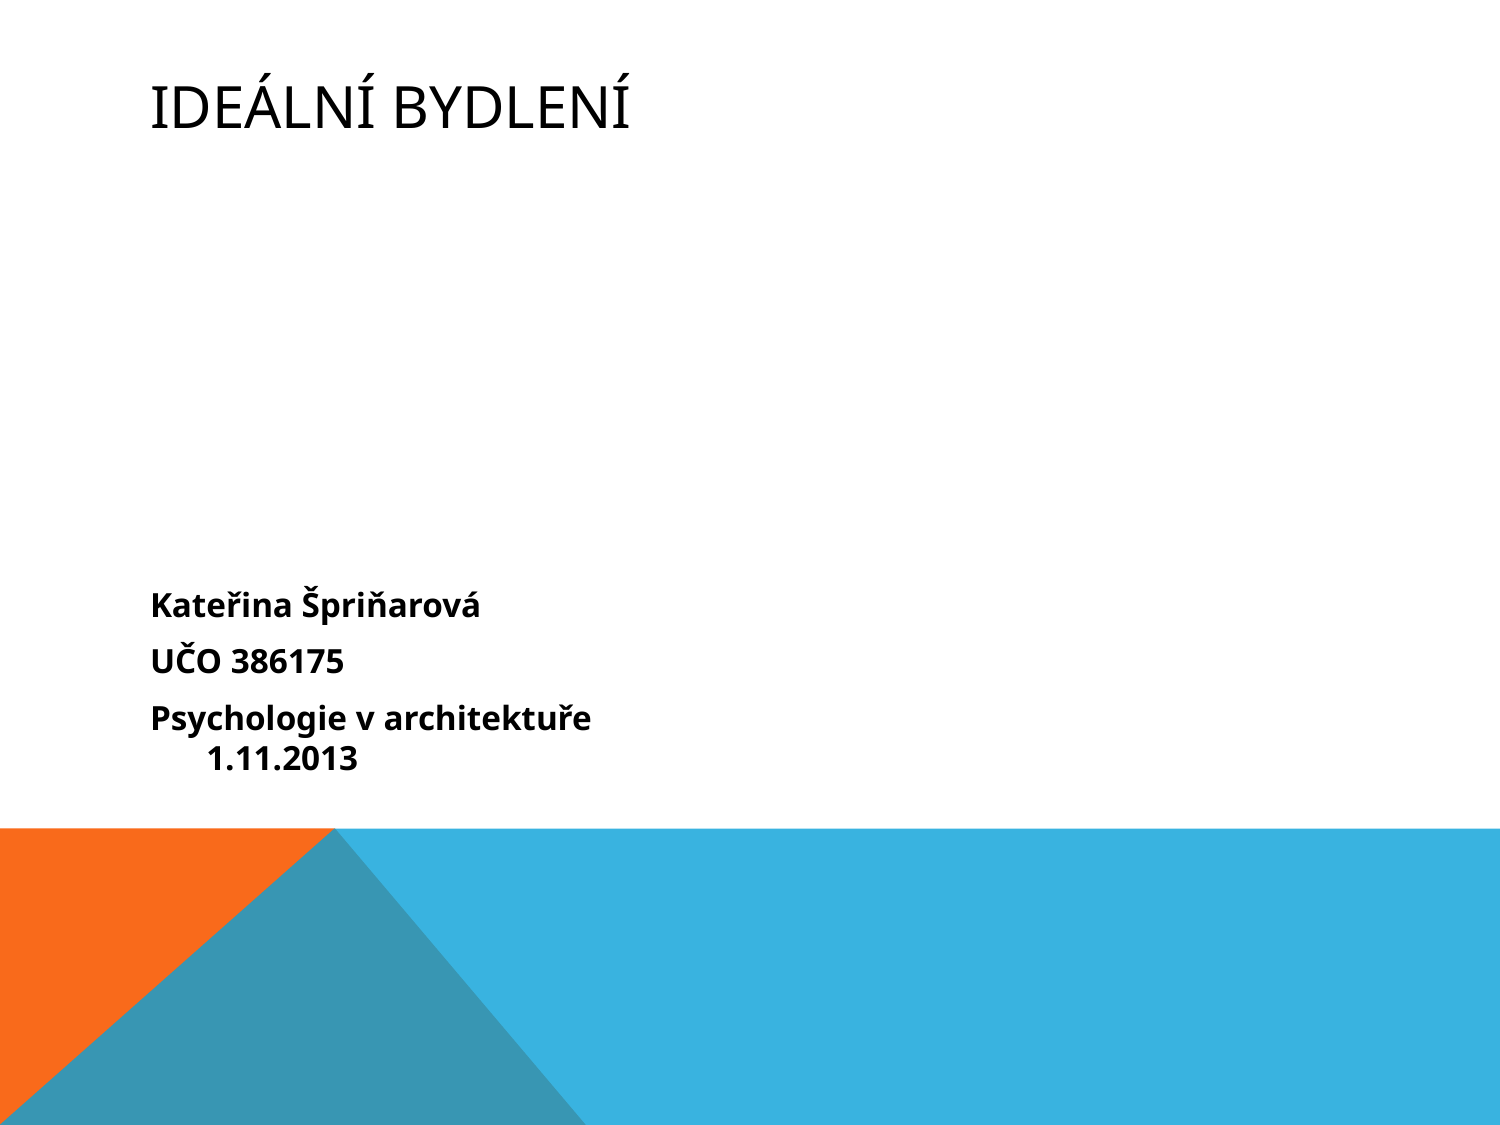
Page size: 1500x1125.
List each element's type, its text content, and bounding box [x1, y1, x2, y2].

title Ideální bydlení [135, 60, 1369, 150]
list Kateřina Špriňarová UČO 386175 Psychologie v architektuře 1.11.2013 [135, 180, 1369, 768]
